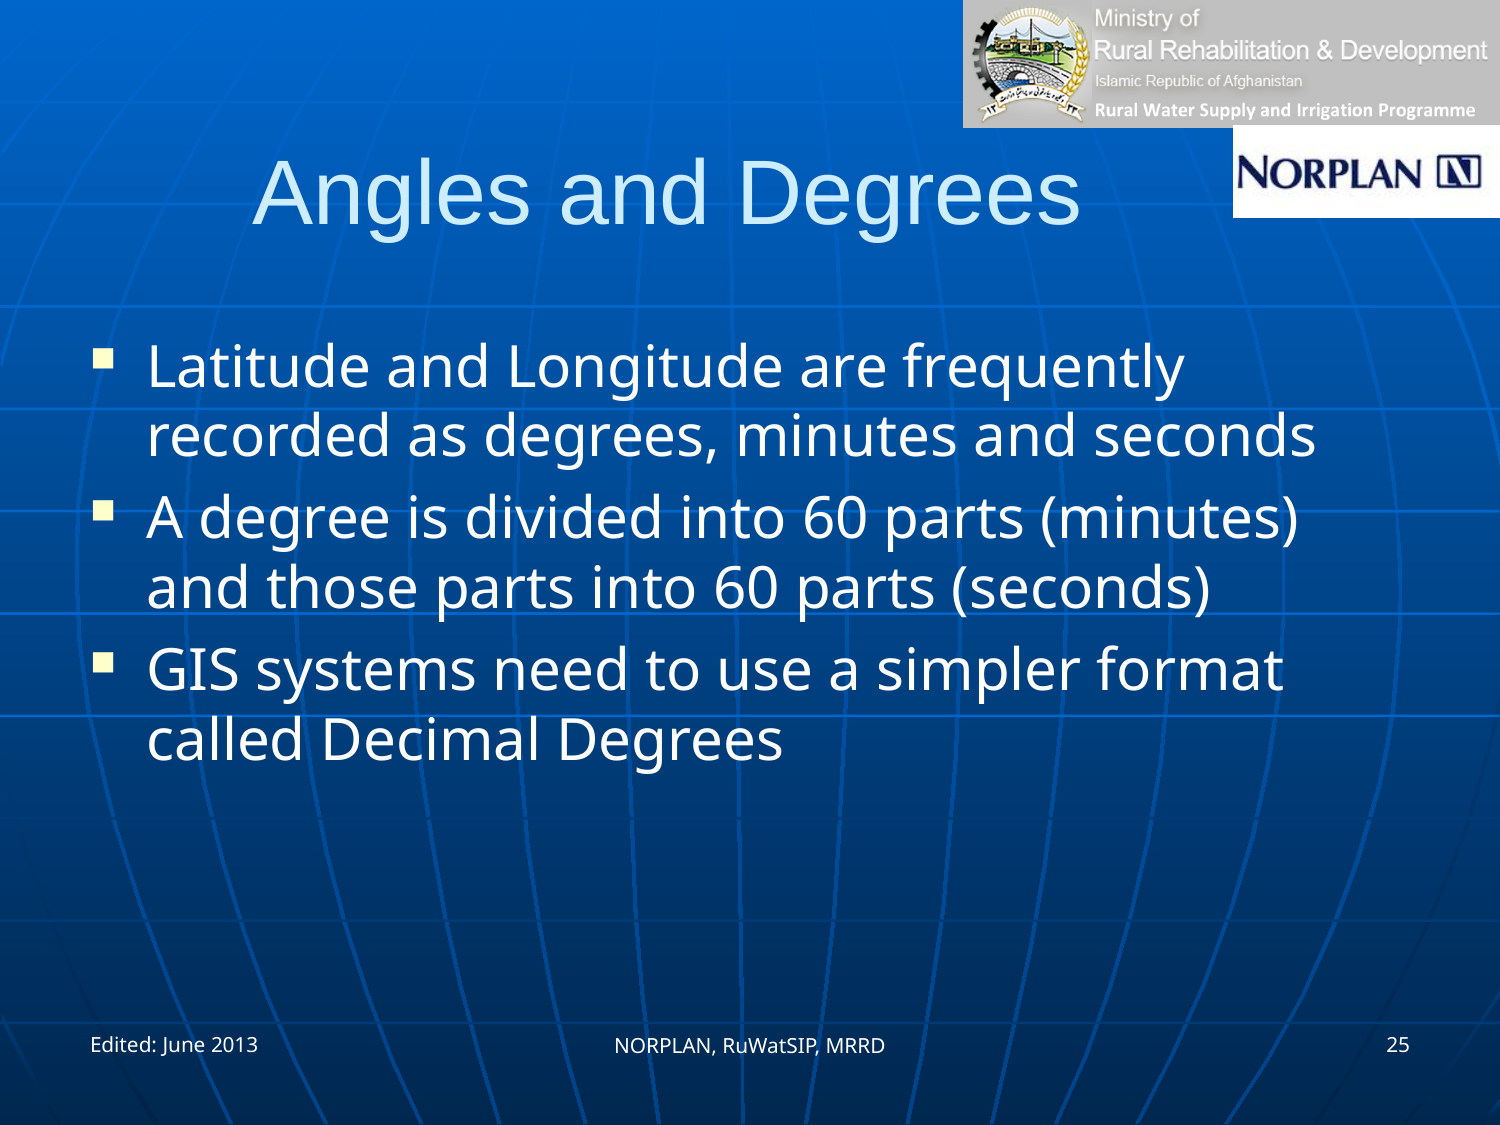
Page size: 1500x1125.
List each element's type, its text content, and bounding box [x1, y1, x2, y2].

footer NORPLAN, RuWatSIP, MRRD [512, 1024, 988, 1101]
list Latitude and Longitude are frequently recorded as degrees, minutes and seconds A degree is divided into 60 parts (minutes) and those parts into 60 parts (seconds) GIS systems need to use a simpler format called Decimal Degrees [74, 320, 1426, 1006]
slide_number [74, 1023, 426, 1100]
title Angles and Degrees [74, 93, 1262, 282]
picture [963, 0, 1500, 218]
slide_number 25 [1074, 1023, 1426, 1100]
